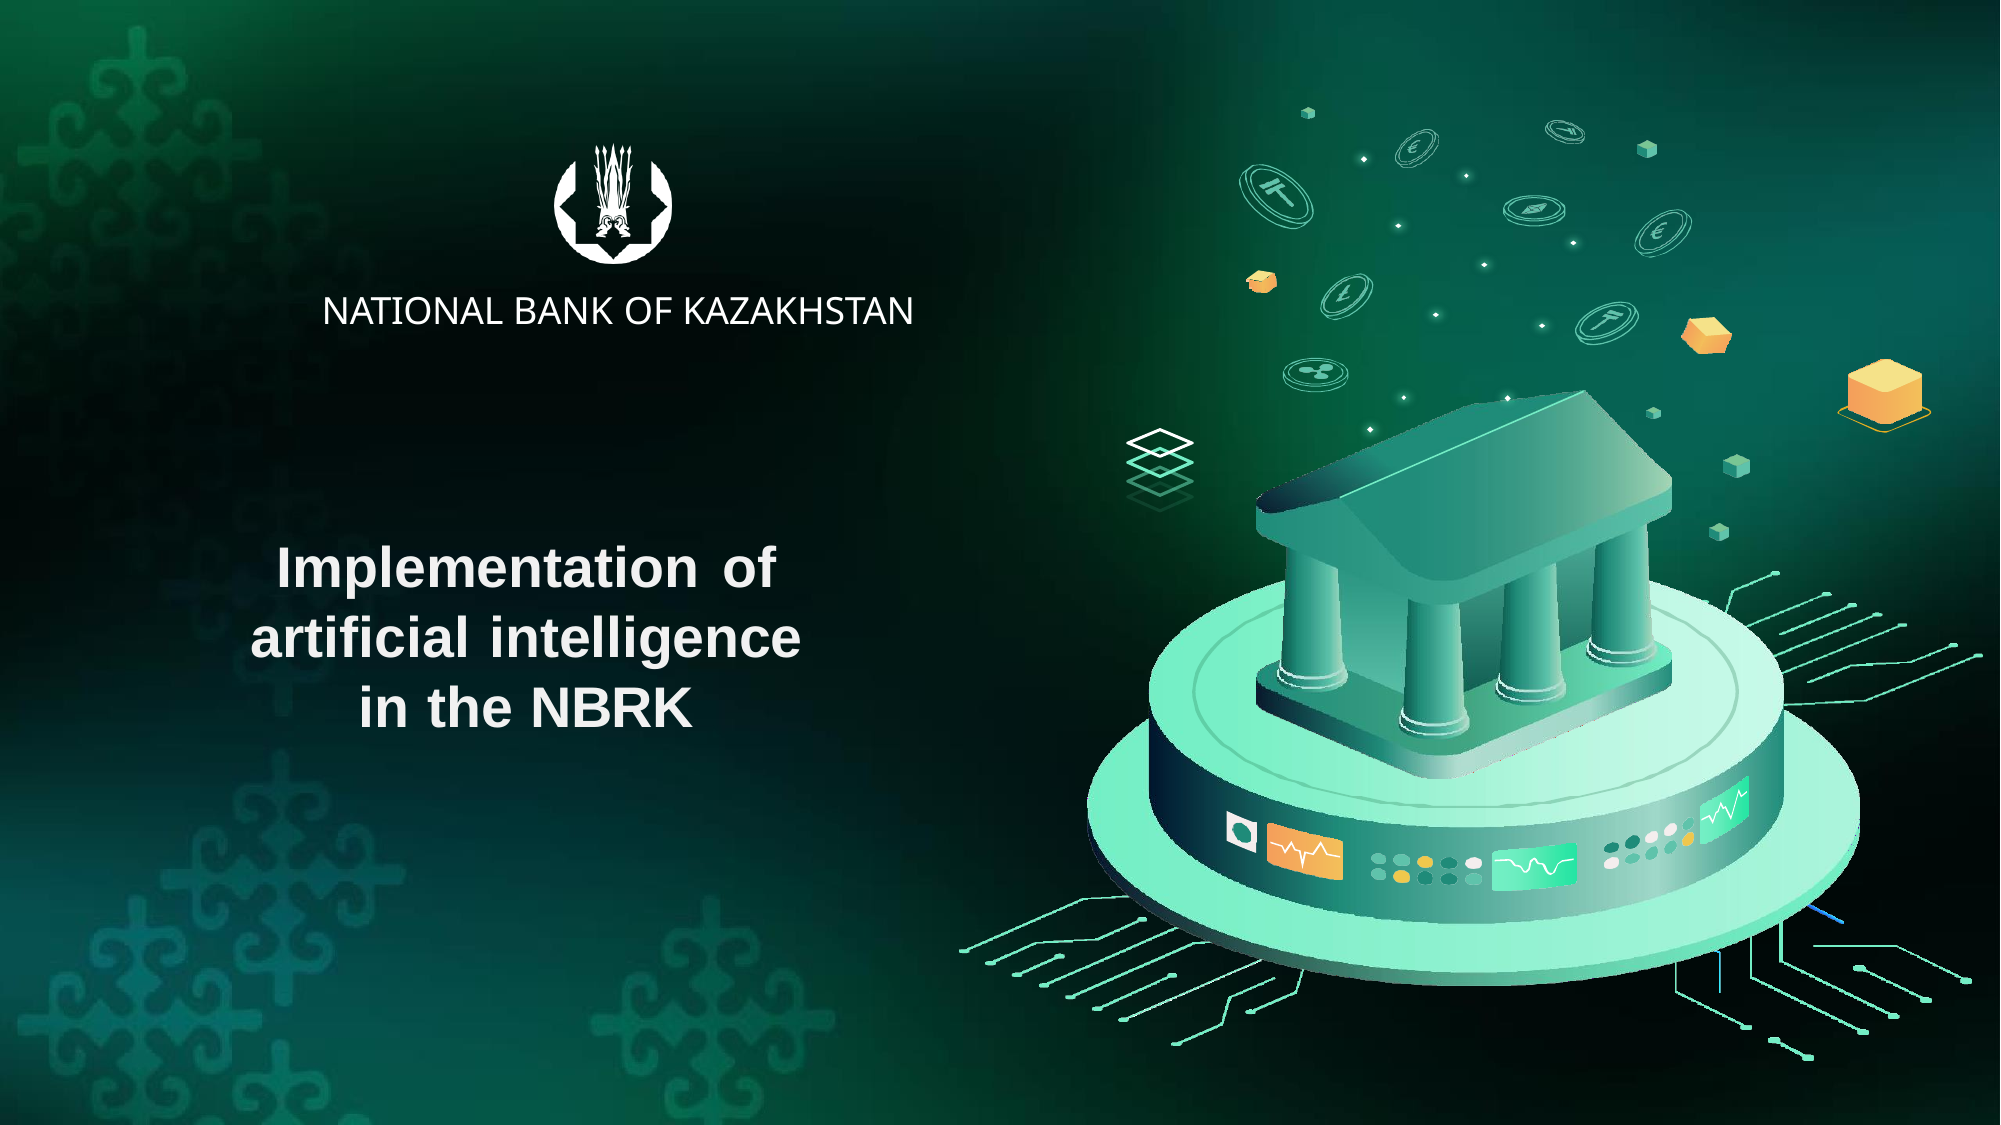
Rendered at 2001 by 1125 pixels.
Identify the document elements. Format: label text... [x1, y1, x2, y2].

text_box Implementation of artificial intelligence in the NBRK [243, 528, 809, 740]
picture [0, 0, 2000, 1125]
text_box NATIONAL BANK OF KAZAKHSTAN [319, 284, 940, 332]
